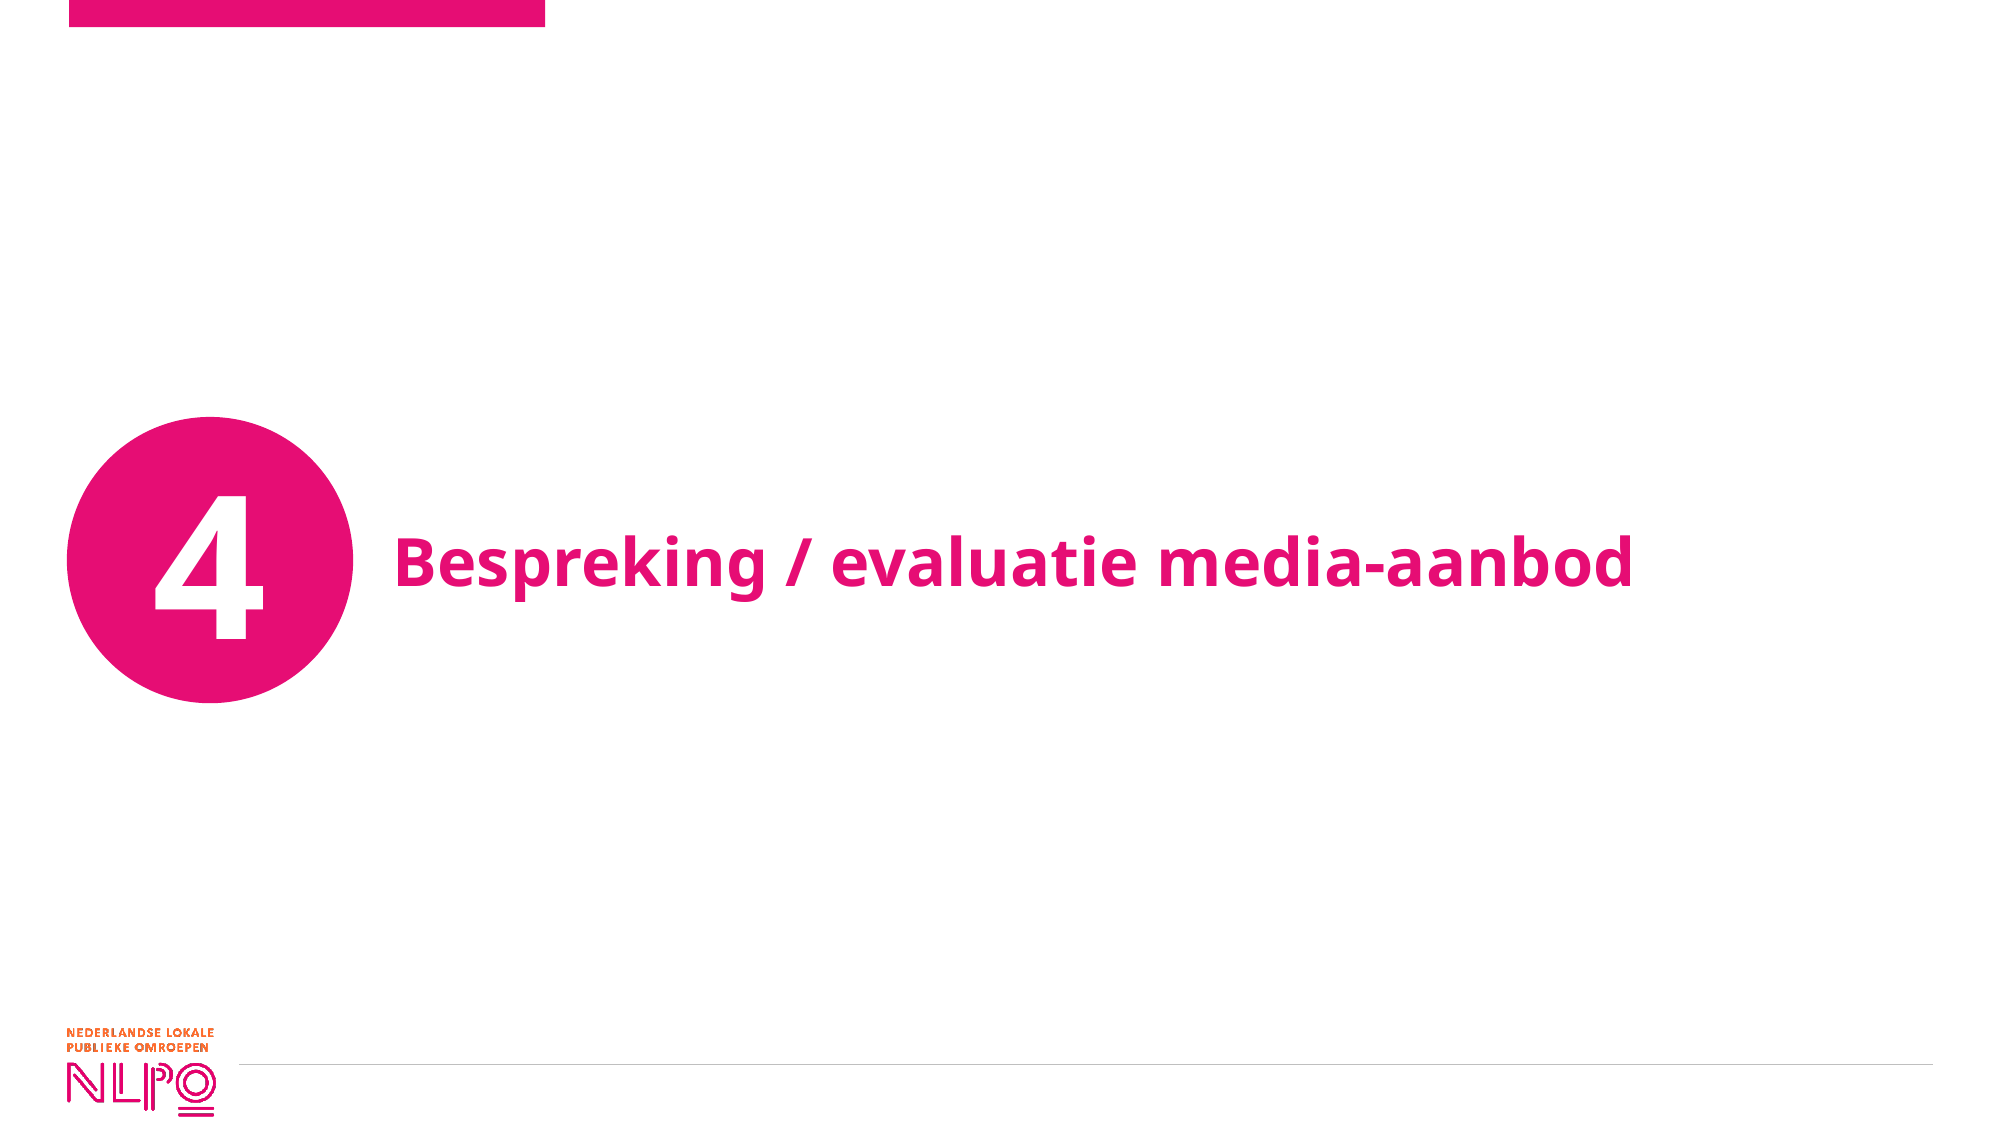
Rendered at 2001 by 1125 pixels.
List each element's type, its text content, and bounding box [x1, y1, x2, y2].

text_box 4 [66, 416, 354, 704]
text_box Bespreking / evaluatie media-aanbod [378, 512, 1652, 608]
picture [67, 1028, 216, 1118]
